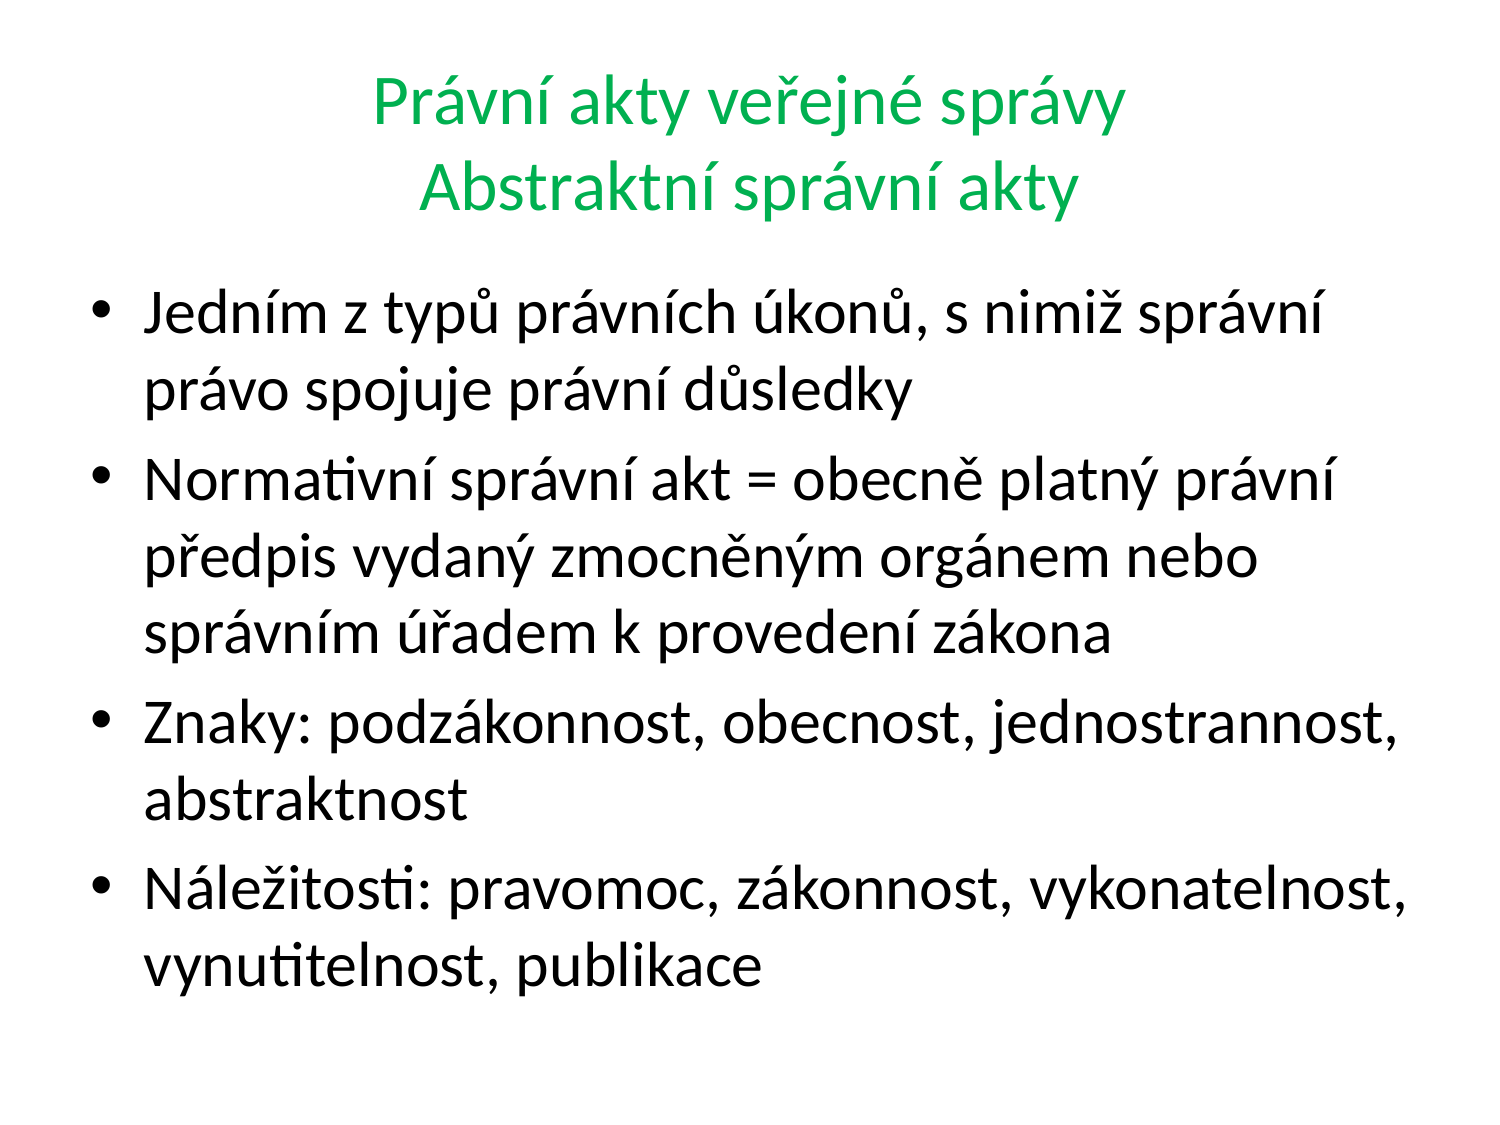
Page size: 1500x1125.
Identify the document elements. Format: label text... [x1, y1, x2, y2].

title Právní akty veřejné správy Abstraktní správní akty [75, 45, 1425, 233]
list Jedním z typů právních úkonů, s nimiž správní právo spojuje právní důsledky Normativní správní akt = obecně platný právní předpis vydaný zmocněným orgánem nebo správním úřadem k provedení zákona Znaky: podzákonnost, obecnost, jednostrannost, abstraktnost Náležitosti: pravomoc, zákonnost, vykonatelnost, vynutitelnost, publikace [75, 262, 1425, 1012]
